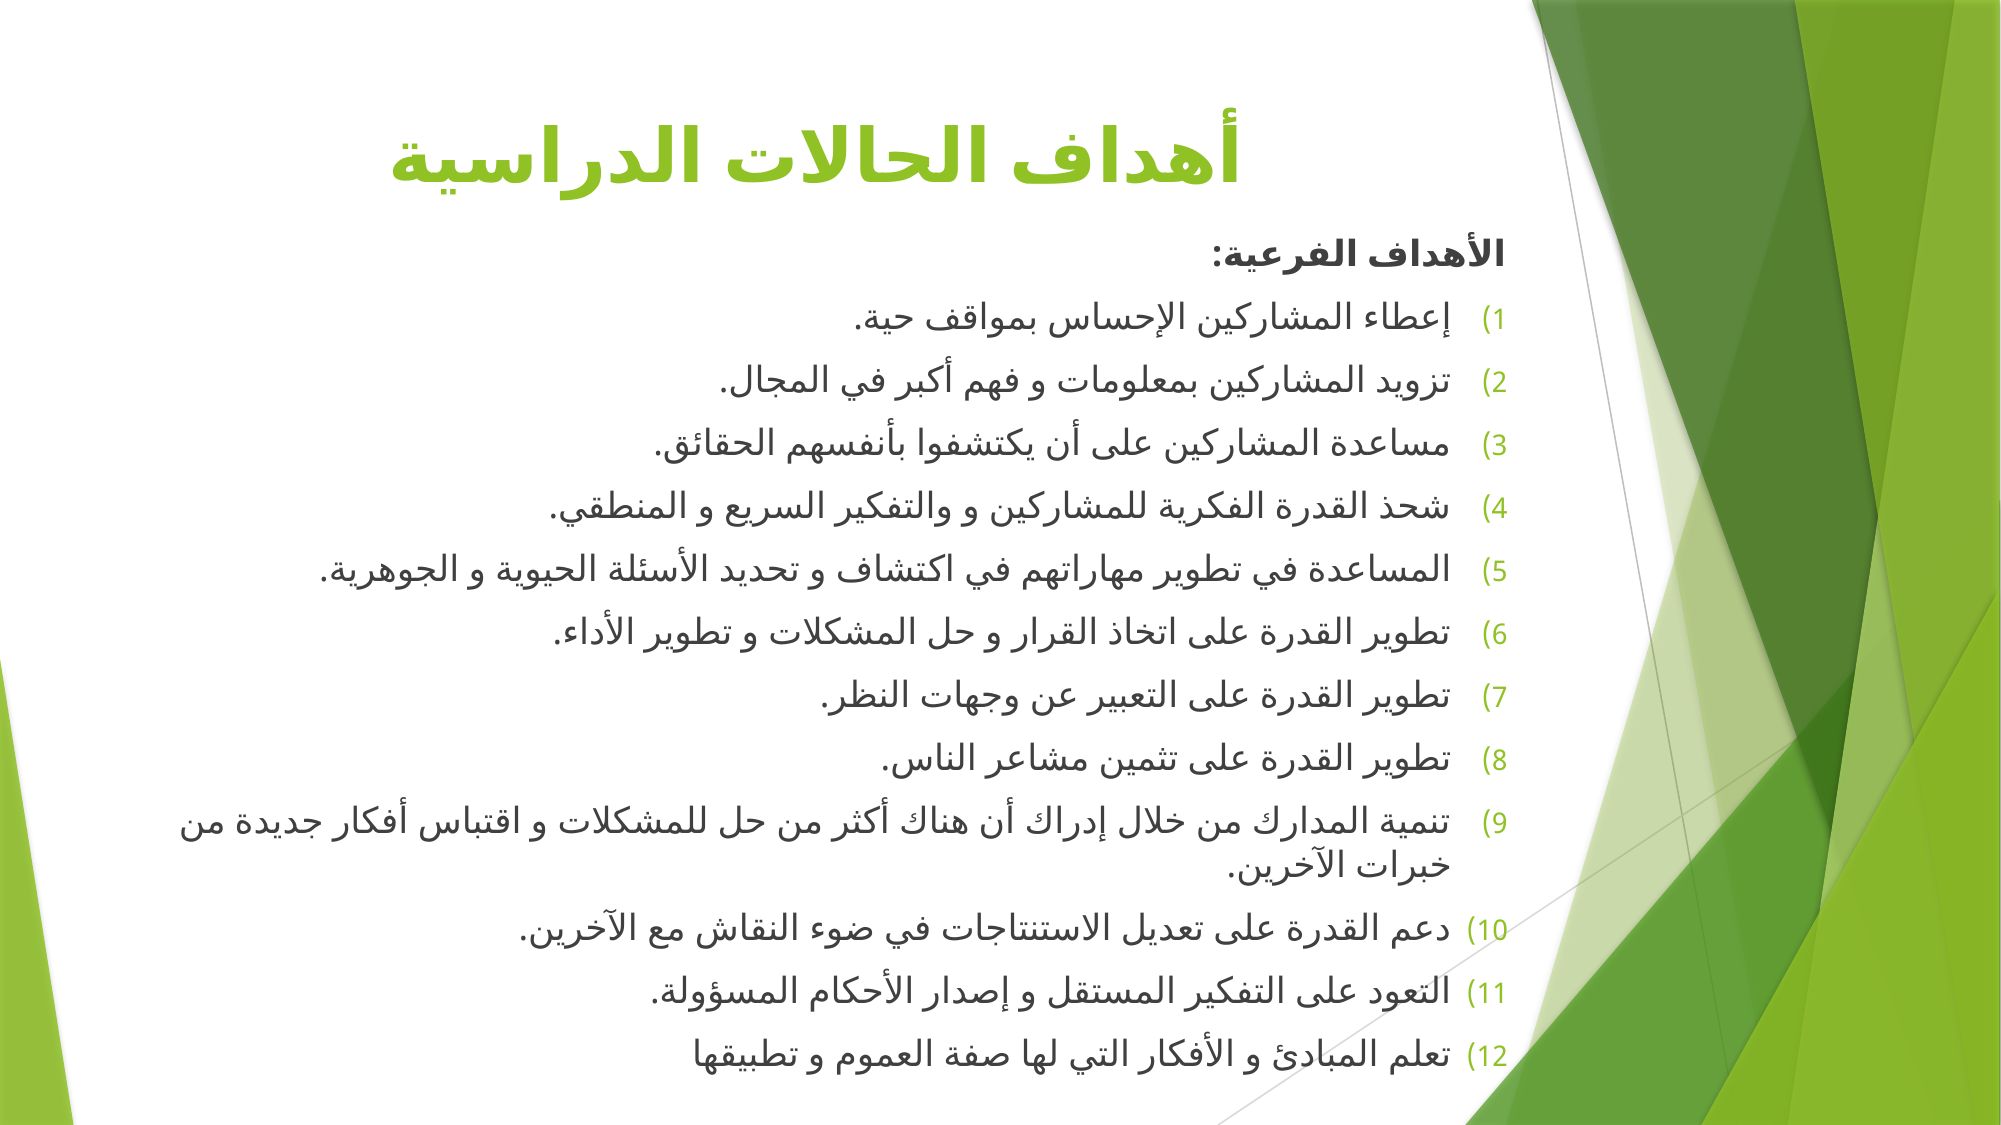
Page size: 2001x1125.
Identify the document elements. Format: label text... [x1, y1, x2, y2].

title أهداف الحالات الدراسية [111, 99, 1522, 222]
list الأهداف الفرعية: إعطاء المشاركين الإحساس بمواقف حية. تزويد المشاركين بمعلومات و فهم أكبر في المجال. مساعدة المشاركين على أن يكتشفوا بأنفسهم الحقائق. شحذ القدرة الفكرية للمشاركين و والتفكير السريع و المنطقي. المساعدة في تطوير مهاراتهم في اكتشاف و تحديد الأسئلة الحيوية و الجوهرية. تطوير القدرة على اتخاذ القرار و حل المشكلات و تطوير الأداء. تطوير القدرة على التعبير عن وجهات النظر. تطوير القدرة على تثمين مشاعر الناس. تنمية المدارك من خلال إدراك أن هناك أكثر من حل للمشكلات و اقتباس أفكار جديدة من خبرات الآخرين. دعم القدرة على تعديل الاستنتاجات في ضوء النقاش مع الآخرين. التعود على التفكير المستقل و إصدار الأحكام المسؤولة. تعلم المبادئ و الأفكار التي لها صفة العموم و تطبيقها [111, 222, 1522, 1085]
